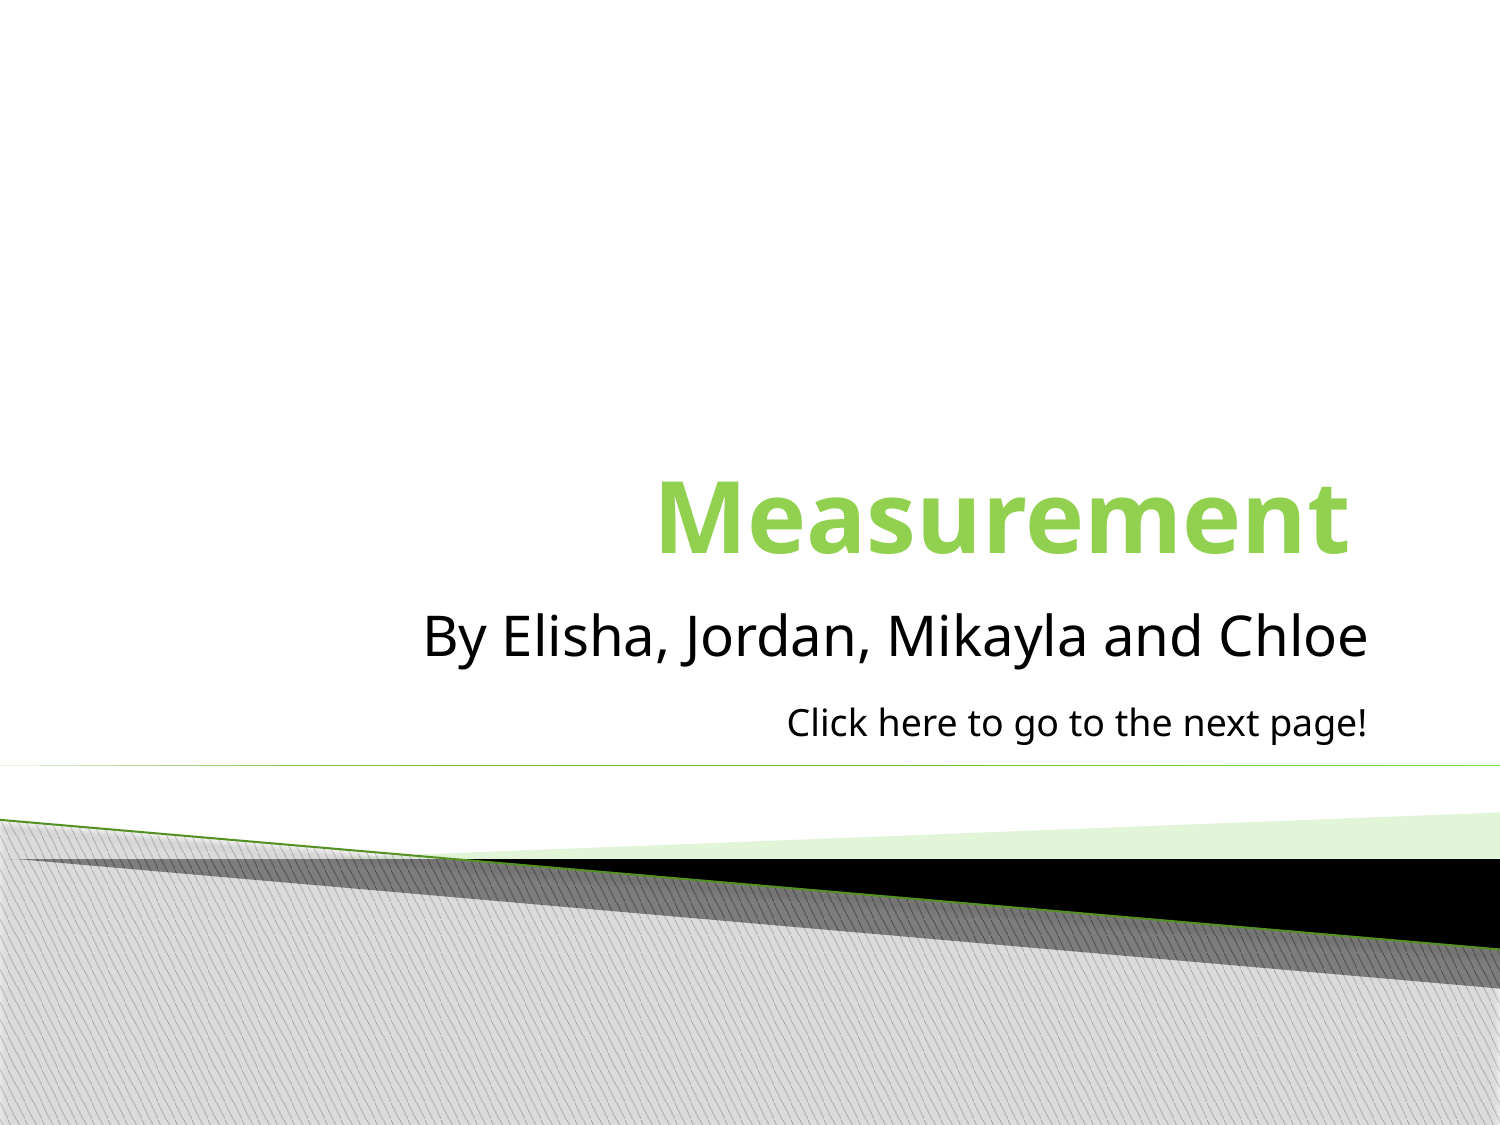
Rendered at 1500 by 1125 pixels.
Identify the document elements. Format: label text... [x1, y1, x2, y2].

subtitle By Elisha, Jordan, Mikayla and Chloe [112, 592, 1388, 790]
title Measurement [117, 281, 1393, 582]
picture [5, 859, 1500, 989]
text_box Click here to go to the next page! [550, 691, 1383, 752]
